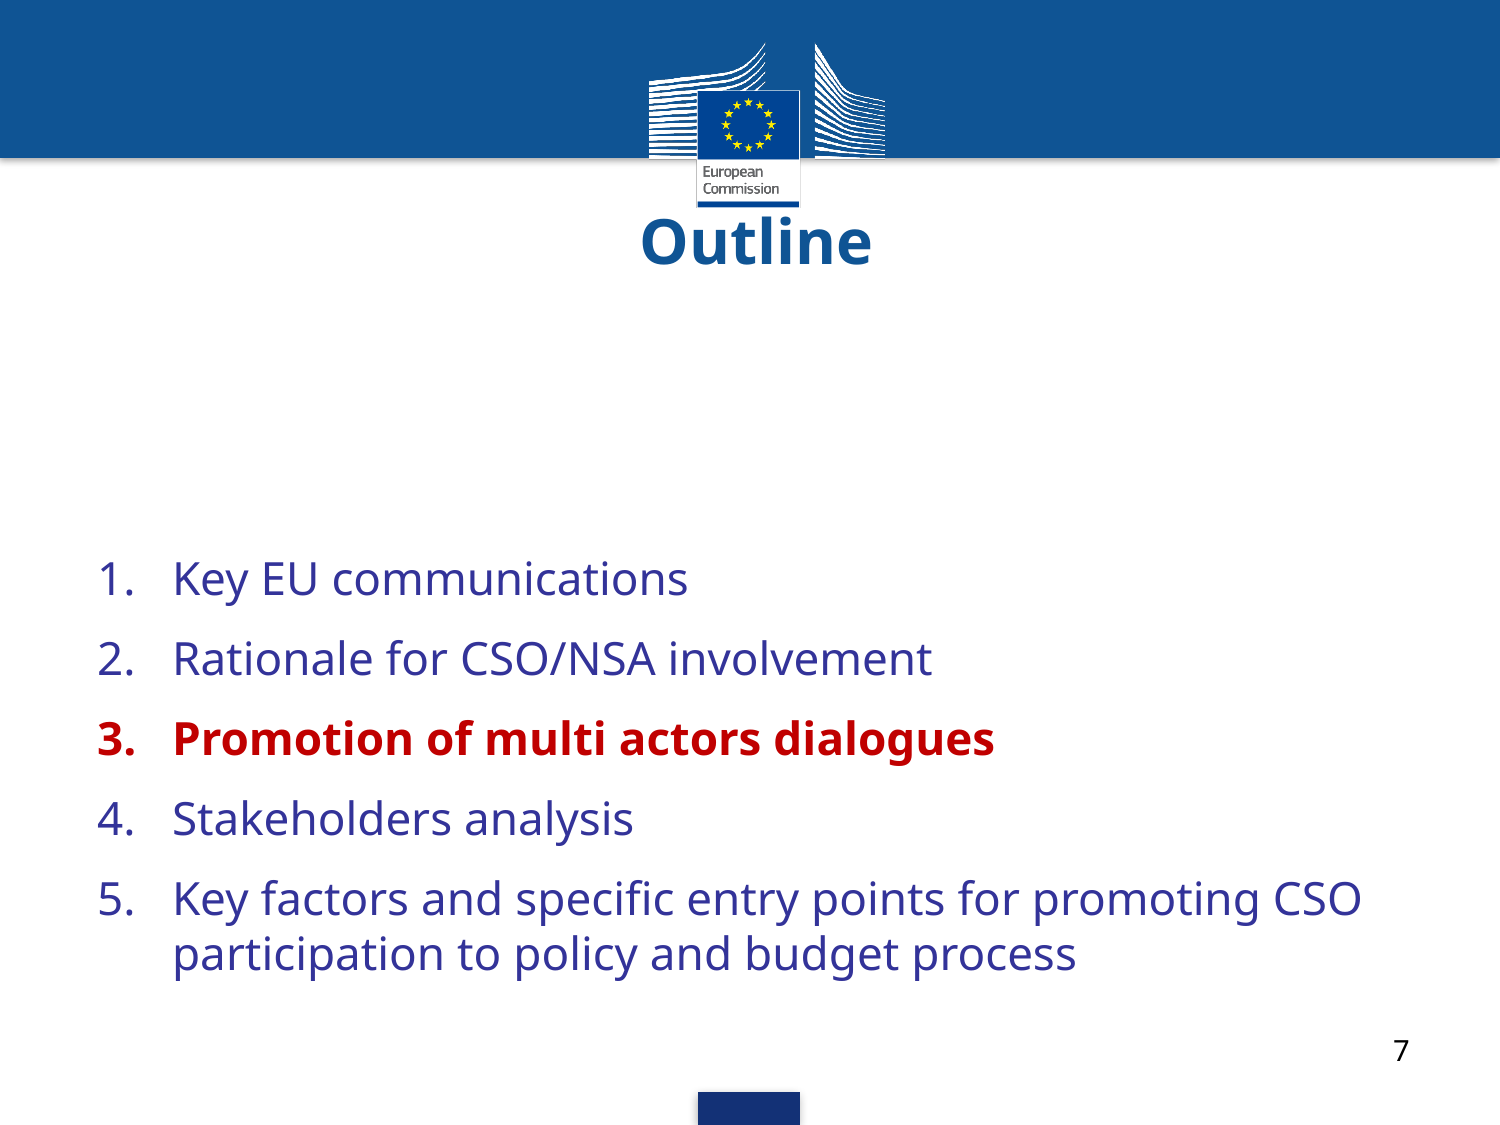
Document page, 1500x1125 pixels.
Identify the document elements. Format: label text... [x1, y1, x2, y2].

title Outline [82, 175, 1432, 302]
slide_number 7 [1074, 1024, 1426, 1103]
picture [649, 42, 885, 175]
list Key EU communications Rationale for CSO/NSA involvement Promotion of multi actors dialogues Stakeholders analysis Key factors and specific entry points for promoting CSO participation to policy and budget process [82, 302, 1432, 1083]
